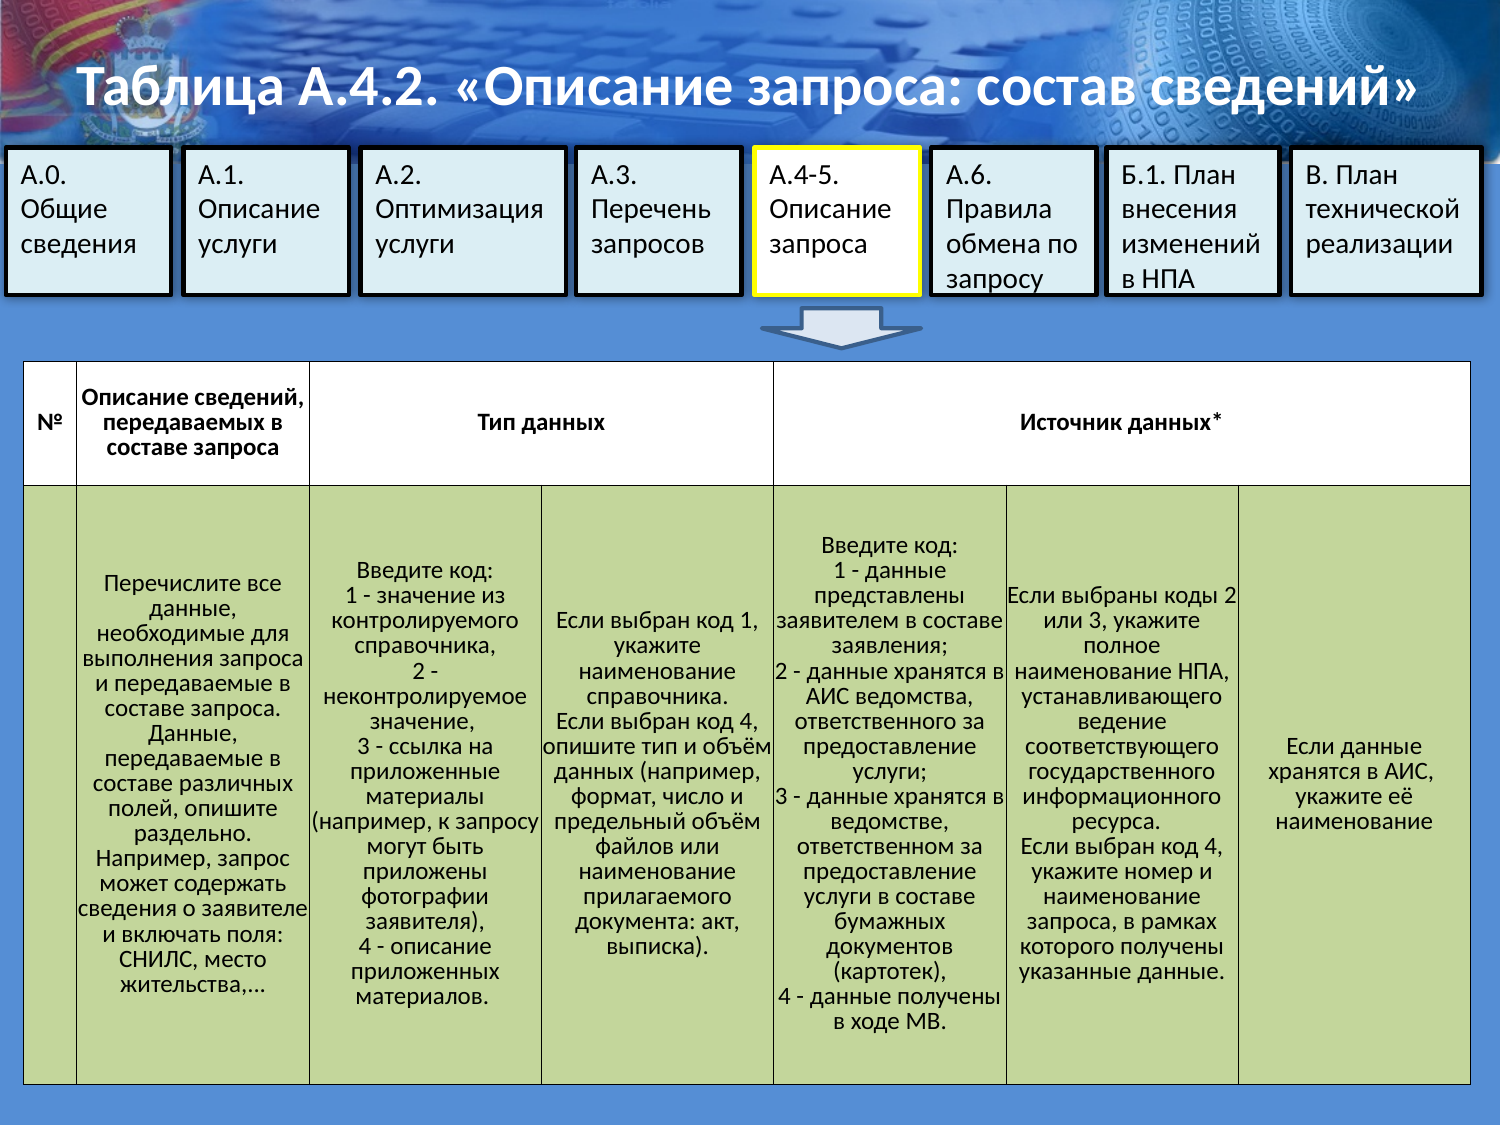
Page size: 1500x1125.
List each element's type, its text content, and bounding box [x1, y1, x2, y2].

picture [0, 0, 1500, 164]
table_cell Введите код: 1 - значение из контролируемого справочника, 2 - неконтролируемое значение, 3 - ссылка на приложенные материалы (например, к запросу могут быть приложены фотографии заявителя), 4 - описание приложенных материалов. [310, 486, 541, 1084]
text_box А.2. Оптимизация услуги [358, 172, 568, 297]
text_box А.1. Описание услуги [181, 172, 351, 297]
text_box А.0. Общие сведения [4, 172, 173, 297]
text_box [759, 306, 924, 351]
text_box А.3. Перечень запросов [574, 172, 744, 297]
table_cell Если выбраны коды 2 или 3, укажите полное наименование НПА, устанавливающего ведение соответствующего государственного информационного ресурса. Если выбран код 4, укажите номер и наименование запроса, в рамках которого получены указанные данные. [1007, 486, 1238, 1084]
text_box Б.1. План внесения изменений в НПА [1104, 172, 1282, 297]
table_header Описание сведений, передаваемых в составе запроса [77, 362, 309, 485]
table_cell Если данные хранятся в АИС, укажите её наименование [1239, 486, 1470, 1084]
table_cell [24, 486, 76, 1084]
table_header Тип данных [310, 362, 773, 485]
text_box А.6. Правила обмена по запросу [929, 172, 1098, 297]
table_cell Если выбран код 1, укажите наименование справочника. Если выбран код 4, опишите тип и объём данных (например, формат, число и предельный объём файлов или наименование прилагаемого документа: акт, выписка). [542, 486, 773, 1084]
table_header Источник данных* [774, 362, 1470, 485]
table_cell Перечислите все данные, необходимые для выполнения запроса и передаваемые в составе запроса. Данные, передаваемые в составе различных полей, опишите раздельно. Например, запрос может содержать сведения о заявителе и включать поля: СНИЛС, место жительства,... [77, 486, 309, 1084]
text_box А.4-5. Описание запроса [752, 172, 922, 297]
table_header № [24, 362, 76, 485]
table_cell Введите код: 1 - данные представлены заявителем в составе заявления; 2 - данные хранятся в АИС ведомства, ответственного за предоставление услуги; 3 - данные хранятся в ведомстве, ответственном за предоставление услуги в составе бумажных документов (картотек), 4 - данные получены в ходе МВ. [774, 486, 1006, 1084]
text_box В. План технической реализации [1289, 172, 1484, 297]
